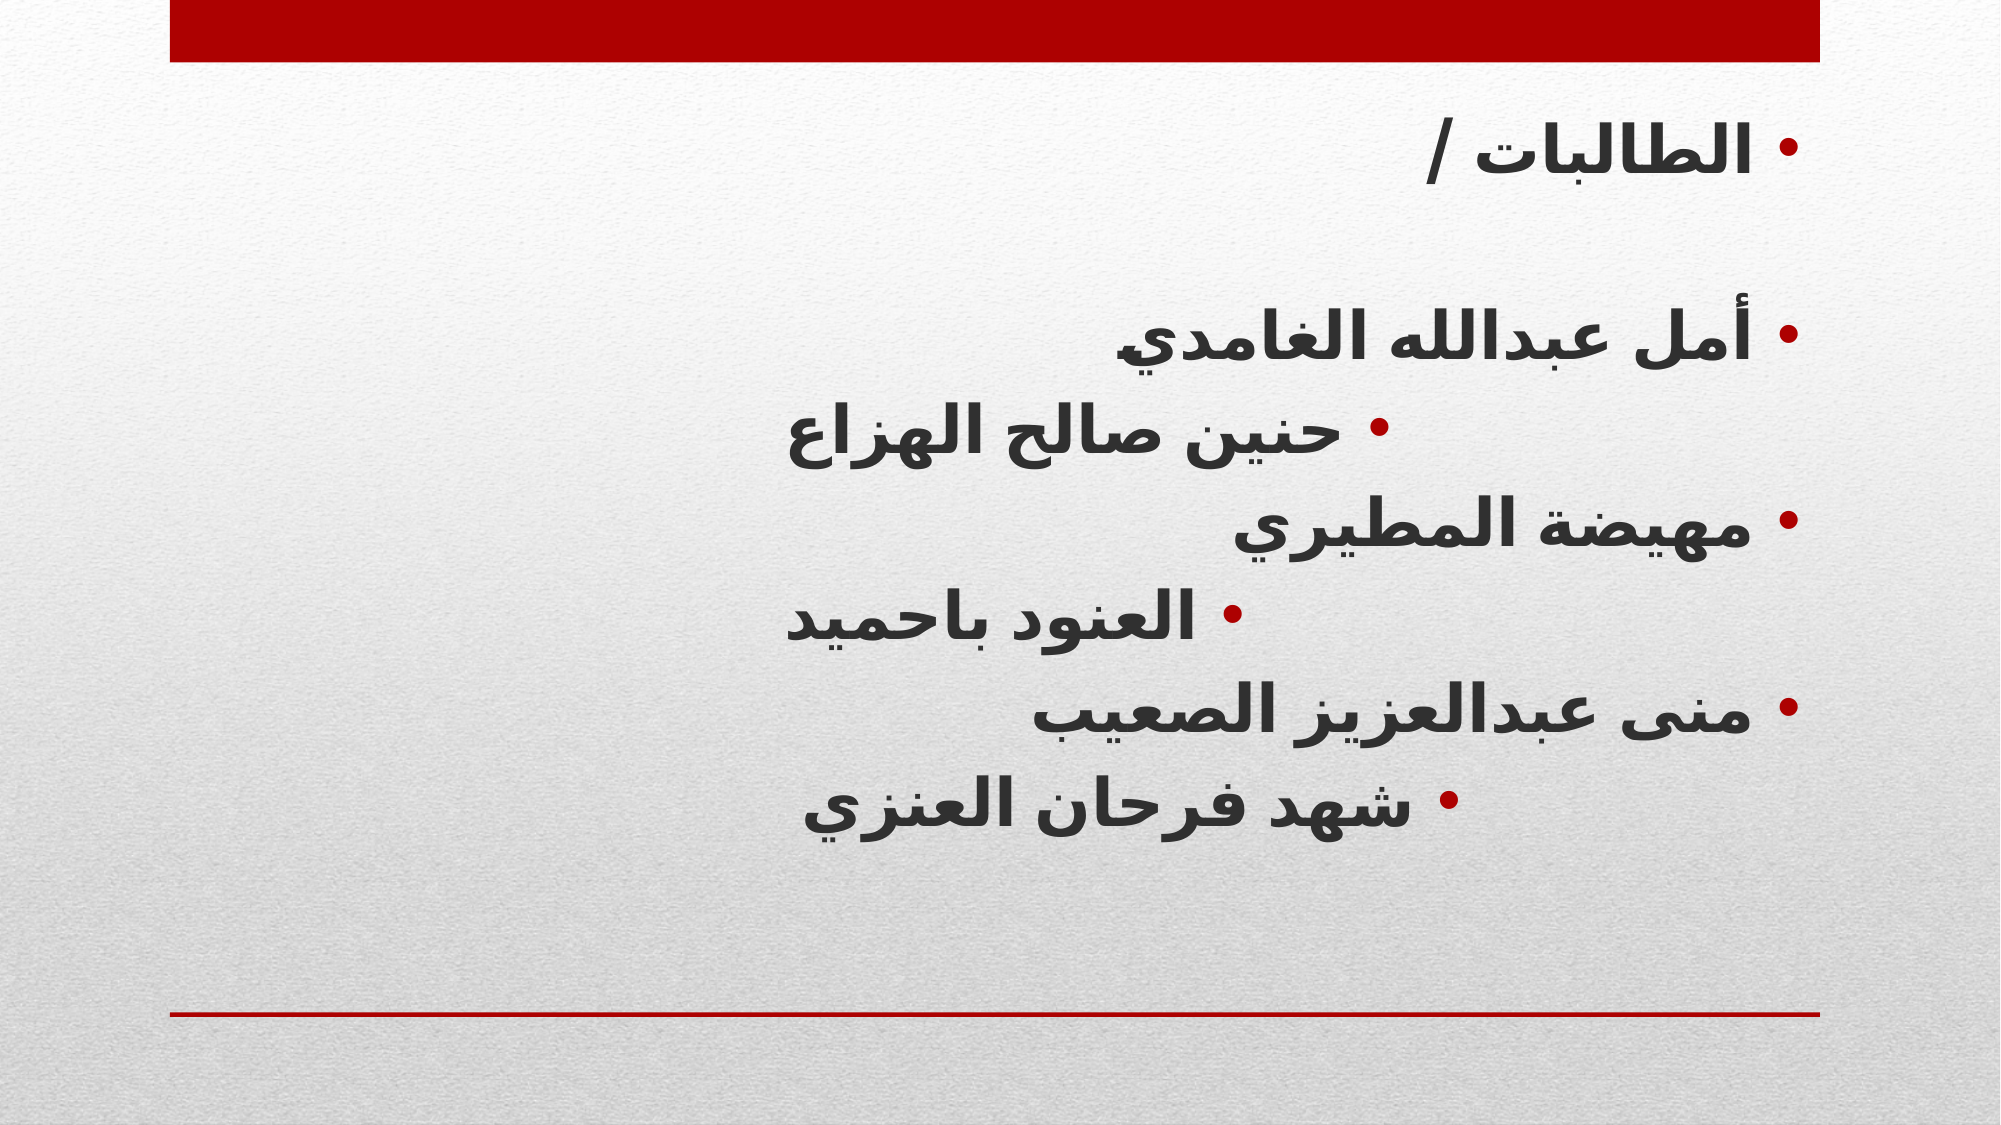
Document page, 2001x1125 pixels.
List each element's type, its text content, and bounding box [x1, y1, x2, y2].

list الطالبات / أمل عبدالله الغامدي حنين صالح الهزاع مهيضة المطيري العنود باحميد منى عبدالعزيز الصعيب شهد فرحان العنزي [769, 158, 1816, 882]
